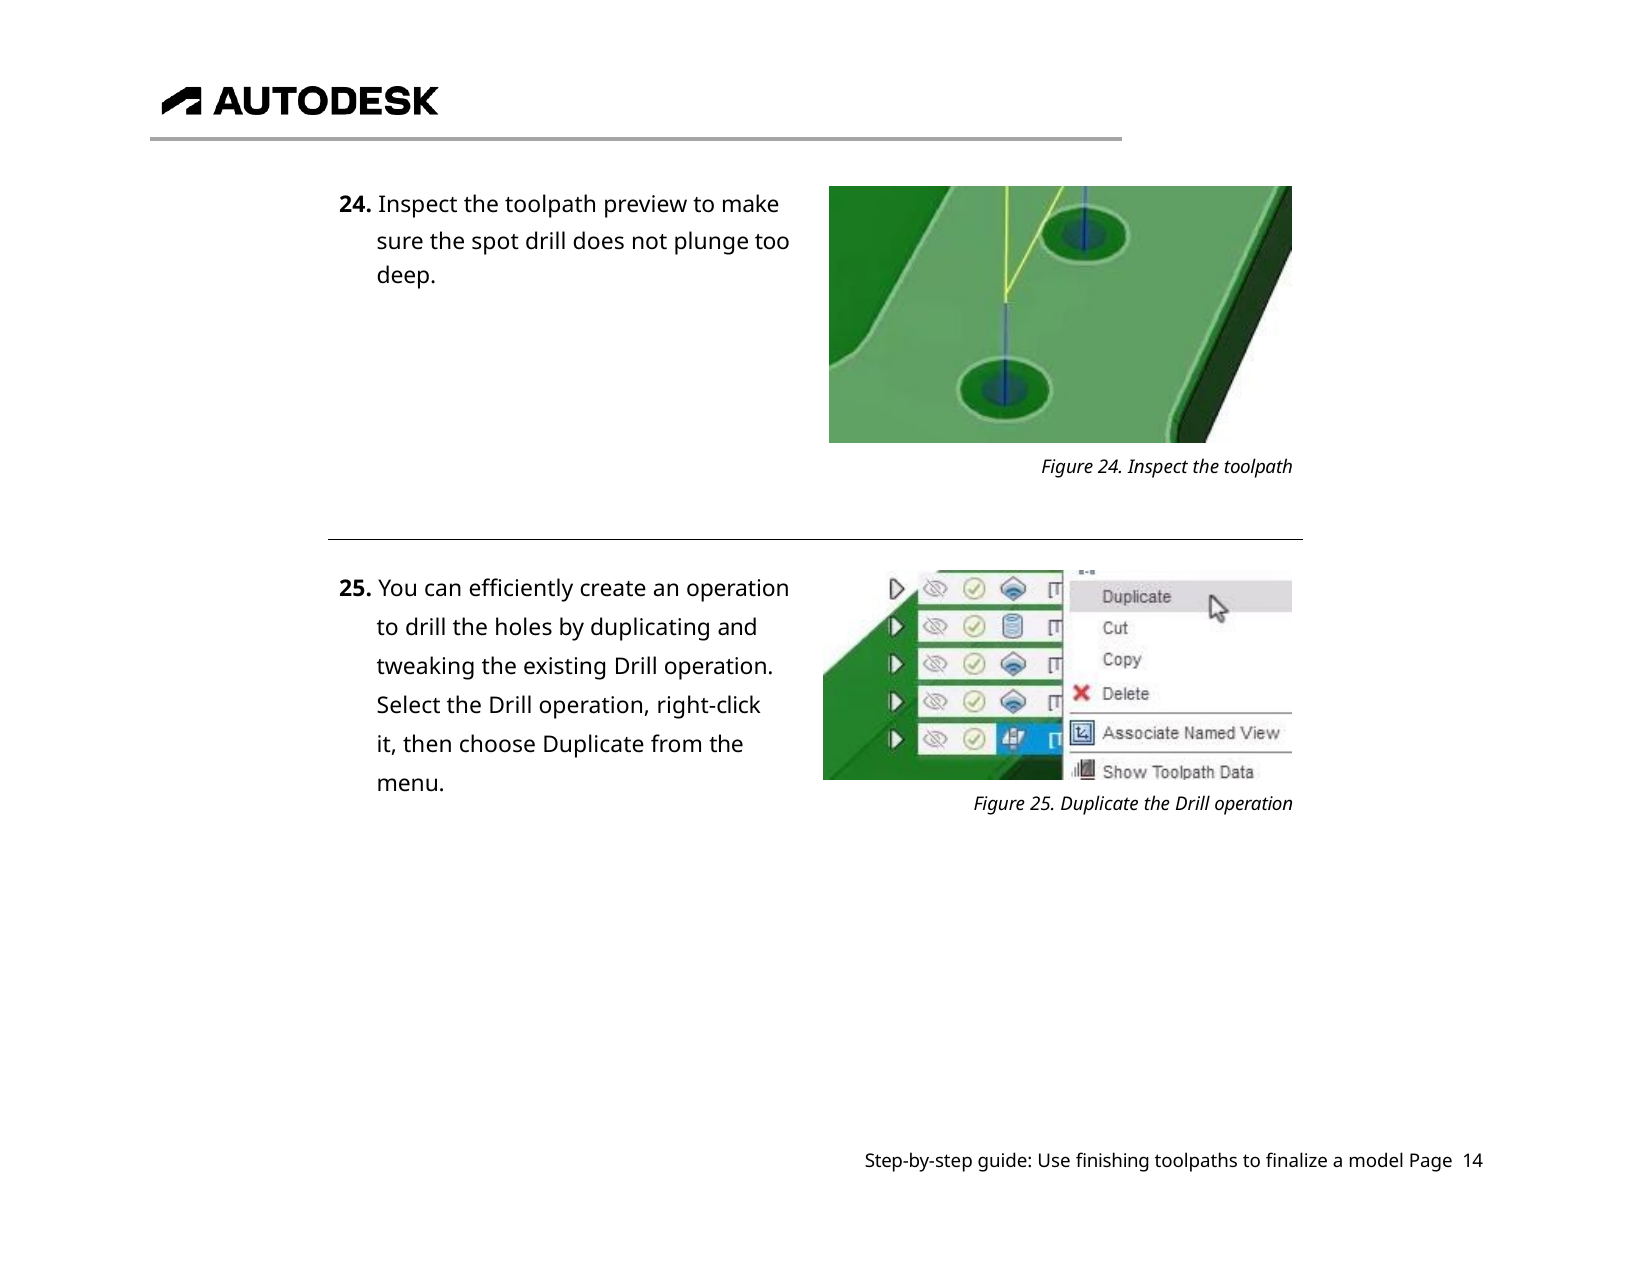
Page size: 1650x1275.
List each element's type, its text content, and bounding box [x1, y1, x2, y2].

slide_number Step-by-step guide: Use finishing toolpaths to finalize a model Page 20 [862, 1145, 1509, 1275]
picture [829, 186, 1292, 443]
table_cell 25. You can efficiently create an operation to drill the holes by duplicating and tweaking the existing Drill operation. Select the Drill operation, right-click it, then choose Duplicate from the menu. [328, 540, 809, 825]
picture [822, 569, 1292, 780]
table_cell Figure 25. Duplicate the Drill operation [809, 540, 1303, 825]
table_header 24. Inspect the toolpath preview to make sure the spot drill does not plunge too deep. [328, 187, 809, 539]
picture [161, 86, 439, 115]
table_header Figure 24. Inspect the toolpath [809, 187, 1303, 539]
